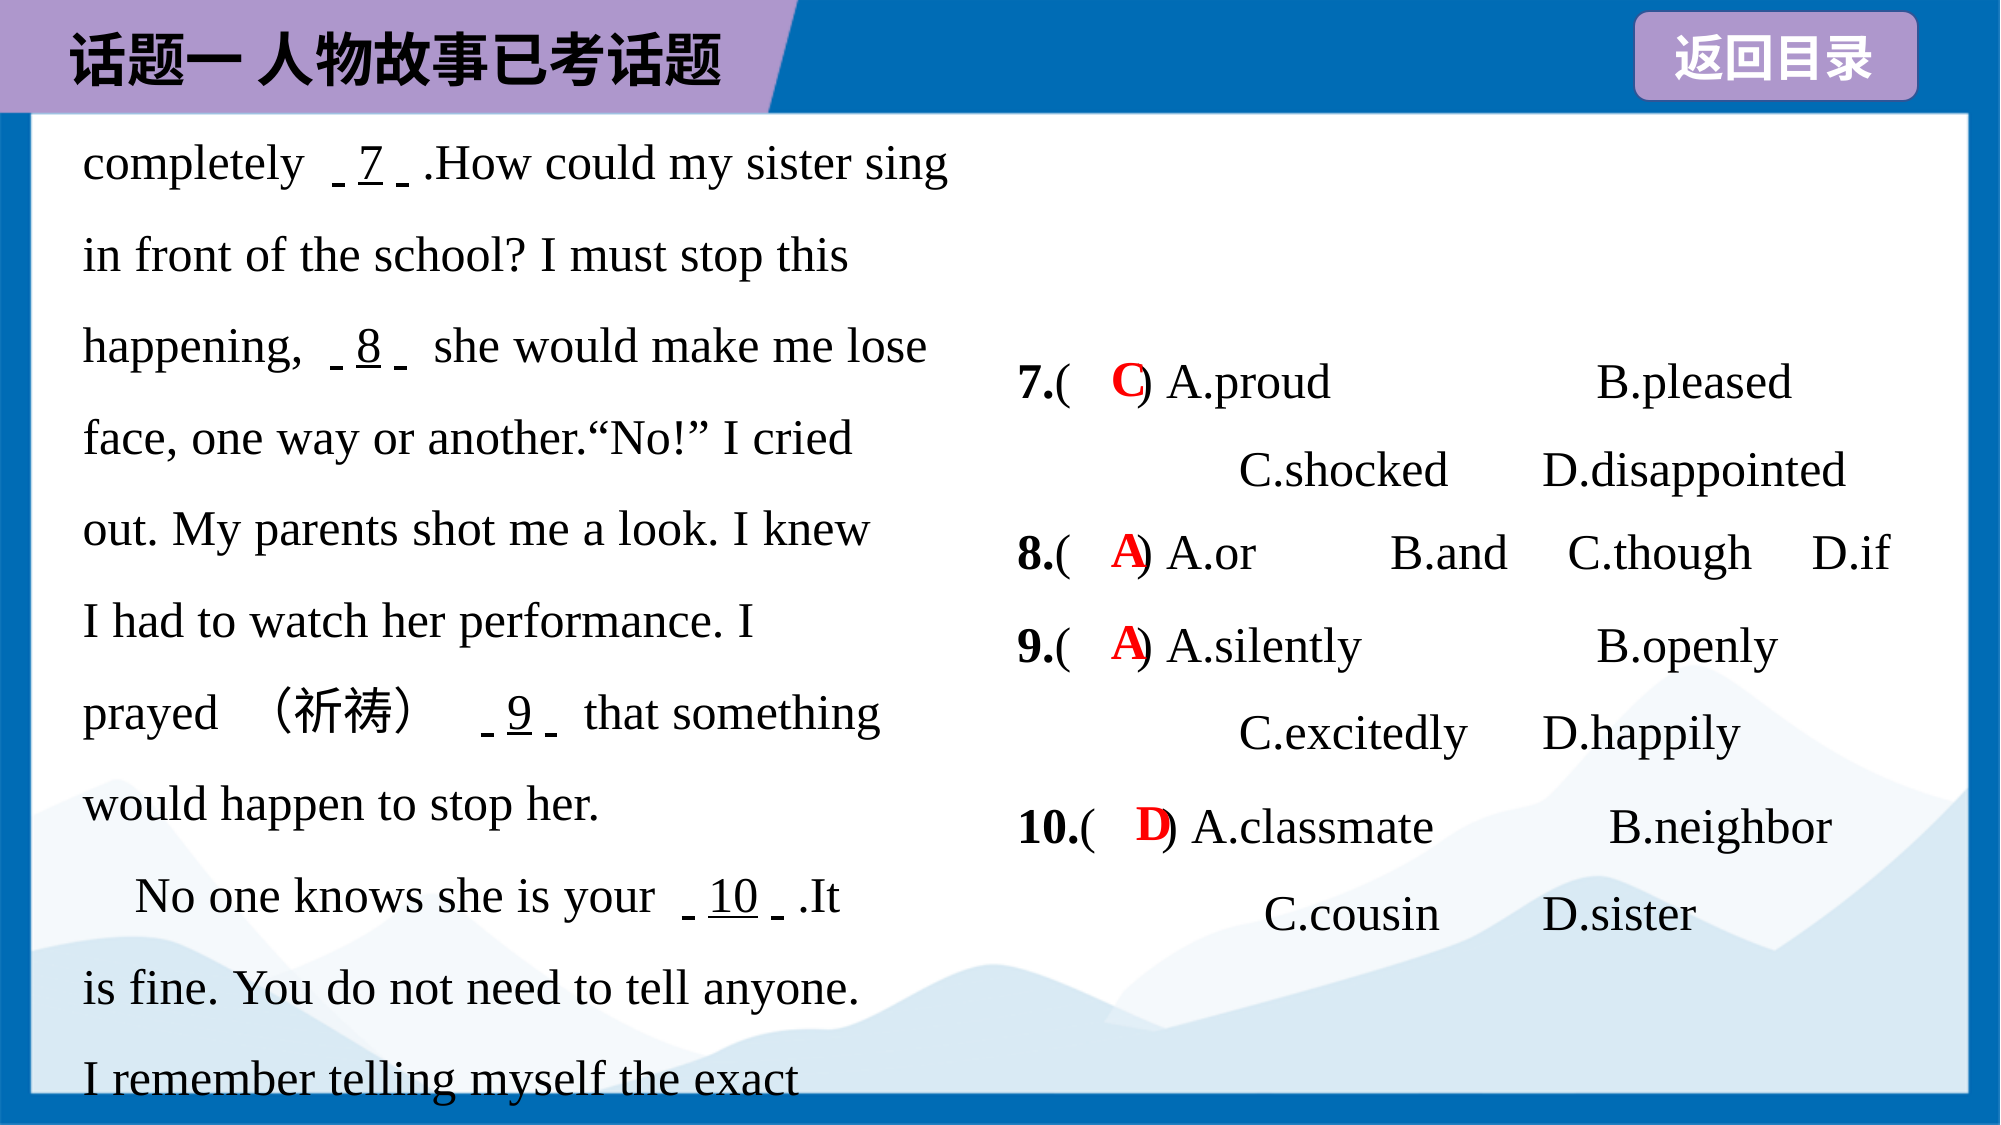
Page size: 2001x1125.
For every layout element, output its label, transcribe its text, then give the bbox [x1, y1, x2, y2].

text_box completely . .7. ..How could my sister sing in front of the school? I must stop this happening, . .8. . she would make me lose face, one way or another.“No!” I cried out. My parents shot me a look. I knew I had to watch her performance. I prayed （祈祷） . .9. . that something would happen to stop her. No one knows she is your . .10. ..It is fine. You do not need to tell anyone. I remember telling myself the exact [82, 97, 984, 1106]
text_box A [1092, 489, 1165, 569]
text_box 8.( ) A.or B.and C.though D.if [1016, 491, 1919, 570]
text_box A [1092, 582, 1165, 661]
text_box C [1092, 318, 1165, 398]
picture [0, 0, 2000, 1125]
text_box D [1117, 763, 1190, 842]
text_box 10.( ) A.classmate B.neighbor C.cousin D.sister [1016, 761, 1919, 932]
text_box 9.( ) A.silently B.openly C.excitedly D.happily [1016, 580, 1919, 751]
text_box 7.( ) A.proud B.pleased C.shocked D.disappointed [1016, 317, 1919, 487]
